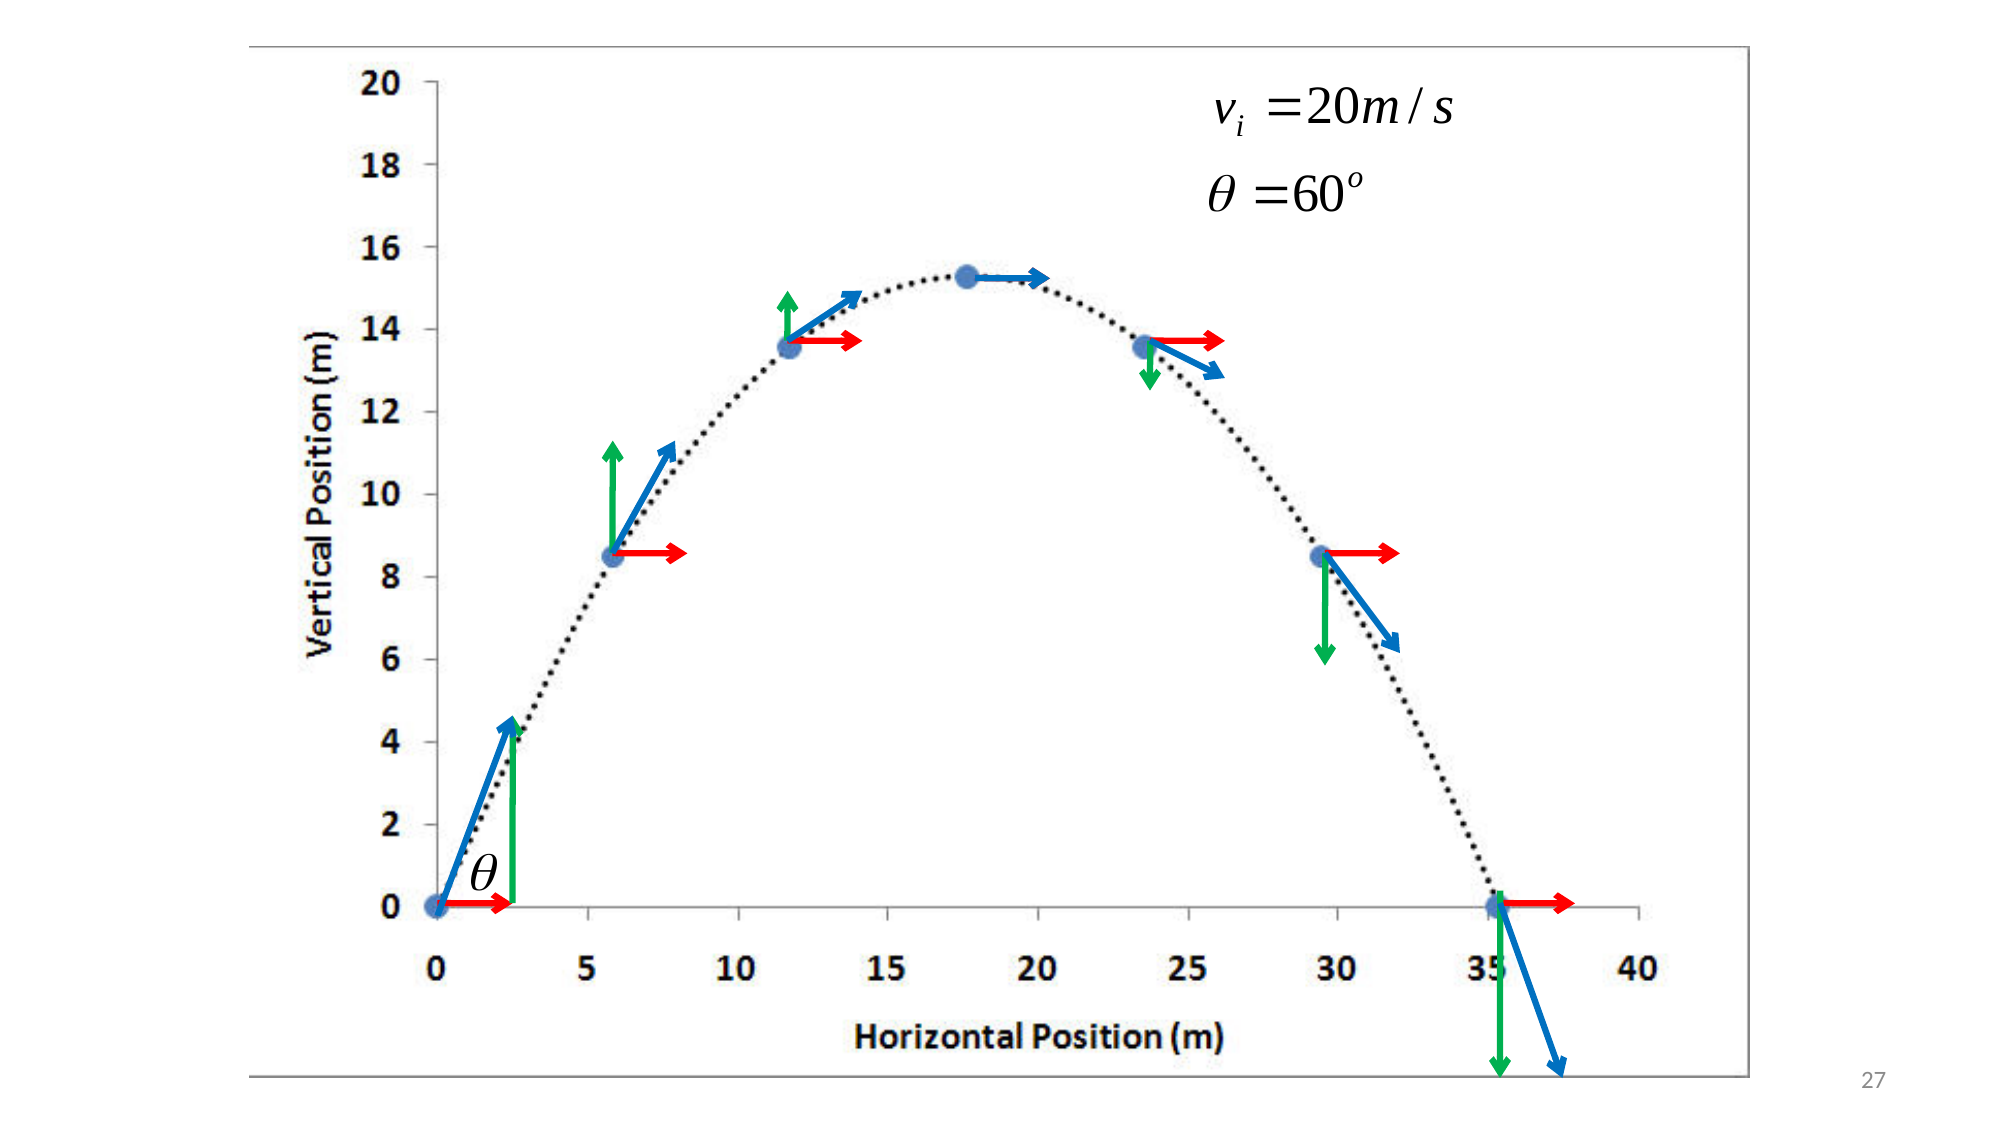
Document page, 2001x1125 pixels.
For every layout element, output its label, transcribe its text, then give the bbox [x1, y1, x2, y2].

picture [249, 46, 1750, 1079]
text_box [1149, 340, 1225, 379]
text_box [1199, 153, 1372, 225]
slide_number 27 [1837, 1051, 1902, 1105]
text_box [1312, 565, 1413, 641]
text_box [787, 290, 863, 341]
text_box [1204, 69, 1468, 151]
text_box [462, 854, 508, 903]
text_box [587, 465, 700, 529]
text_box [374, 778, 575, 854]
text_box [1443, 959, 1619, 1022]
